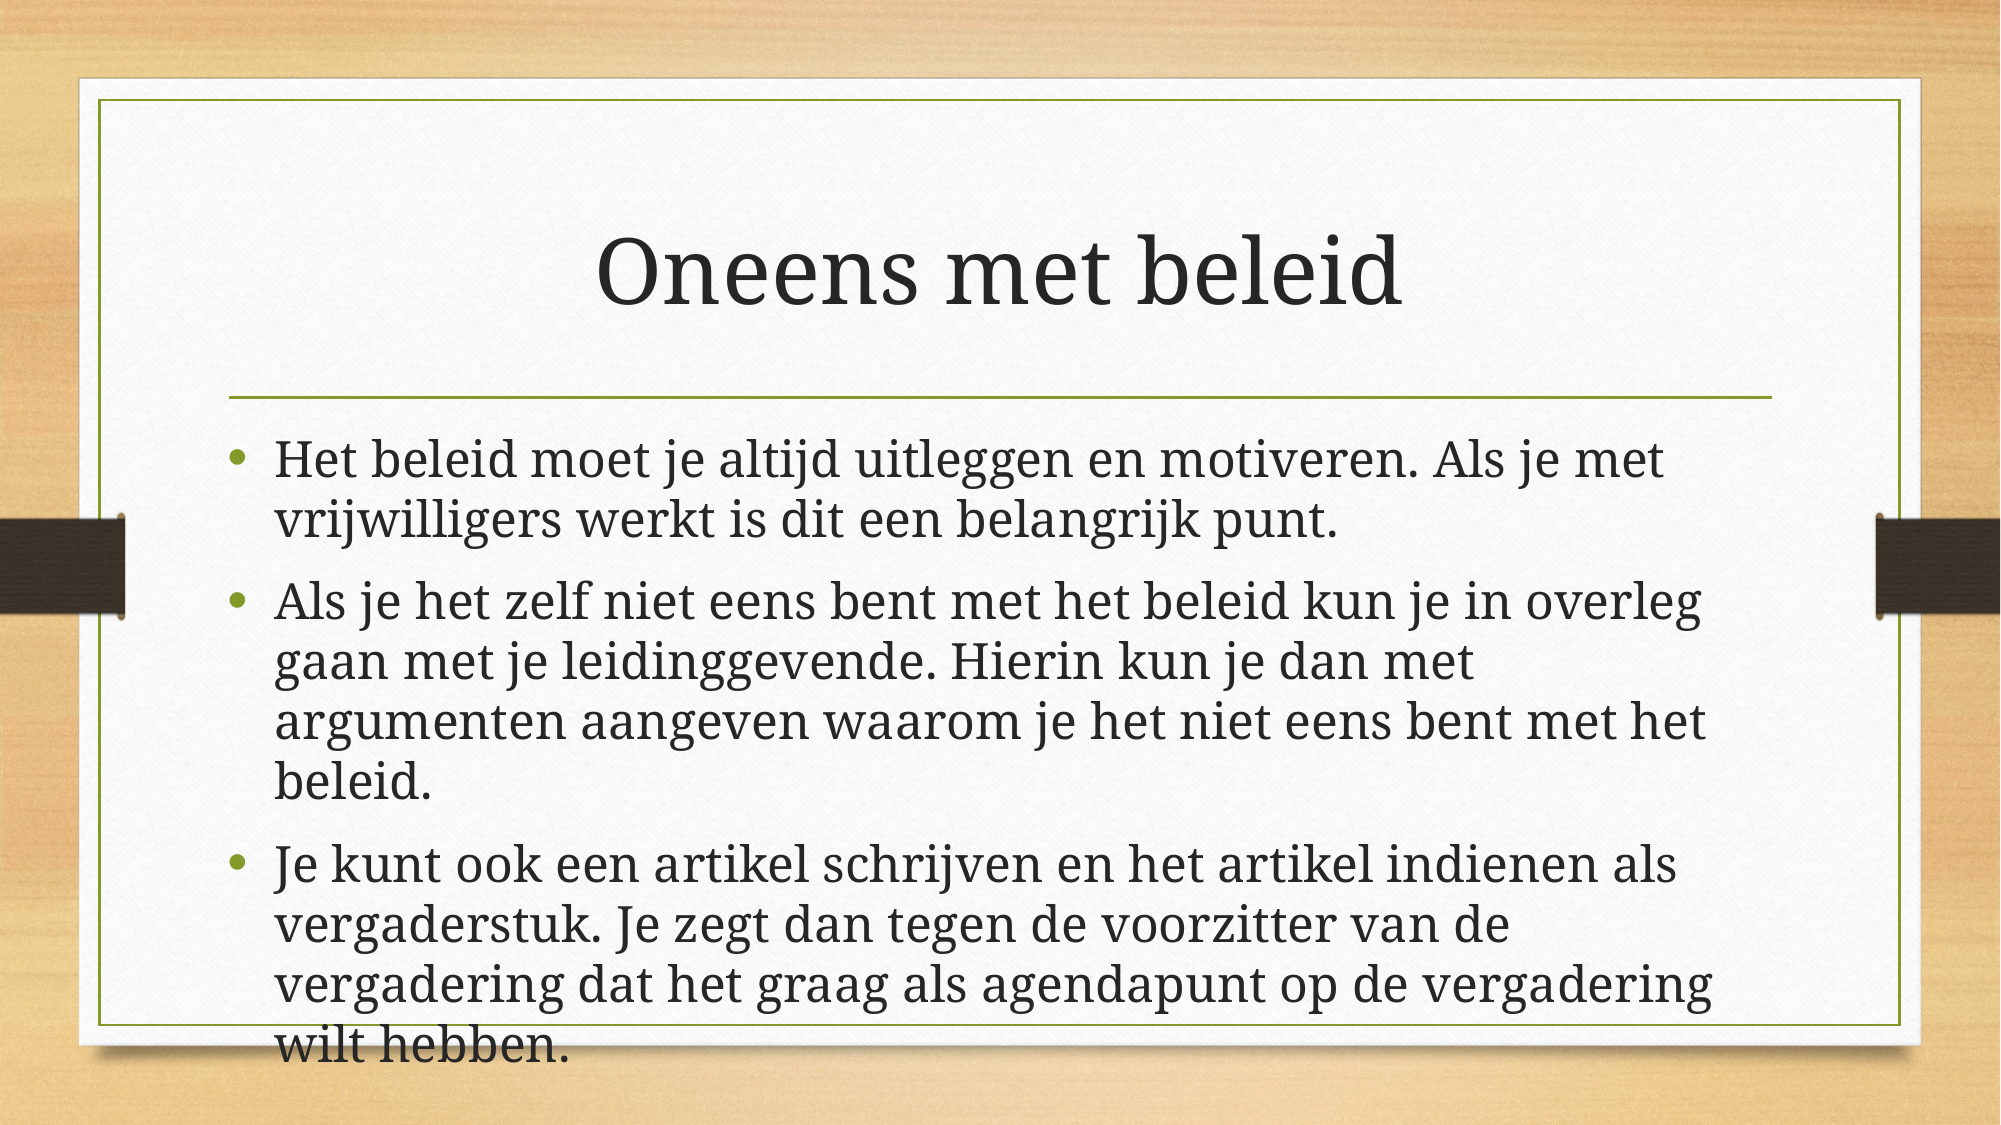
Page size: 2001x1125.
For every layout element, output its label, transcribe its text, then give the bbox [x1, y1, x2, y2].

list Het beleid moet je altijd uitleggen en motiveren. Als je met vrijwilligers werkt is dit een belangrijk punt. Als je het zelf niet eens bent met het beleid kun je in overleg gaan met je leidinggevende. Hierin kun je dan met argumenten aangeven waarom je het niet eens bent met het beleid. Je kunt ook een artikel schrijven en het artikel indienen als vergaderstuk. Je zegt dan tegen de voorzitter van de vergadering dat het graag als agendapunt op de vergadering wilt hebben. [212, 419, 1788, 964]
title Oneens met beleid [212, 161, 1788, 375]
picture [0, 0, 2001, 1125]
